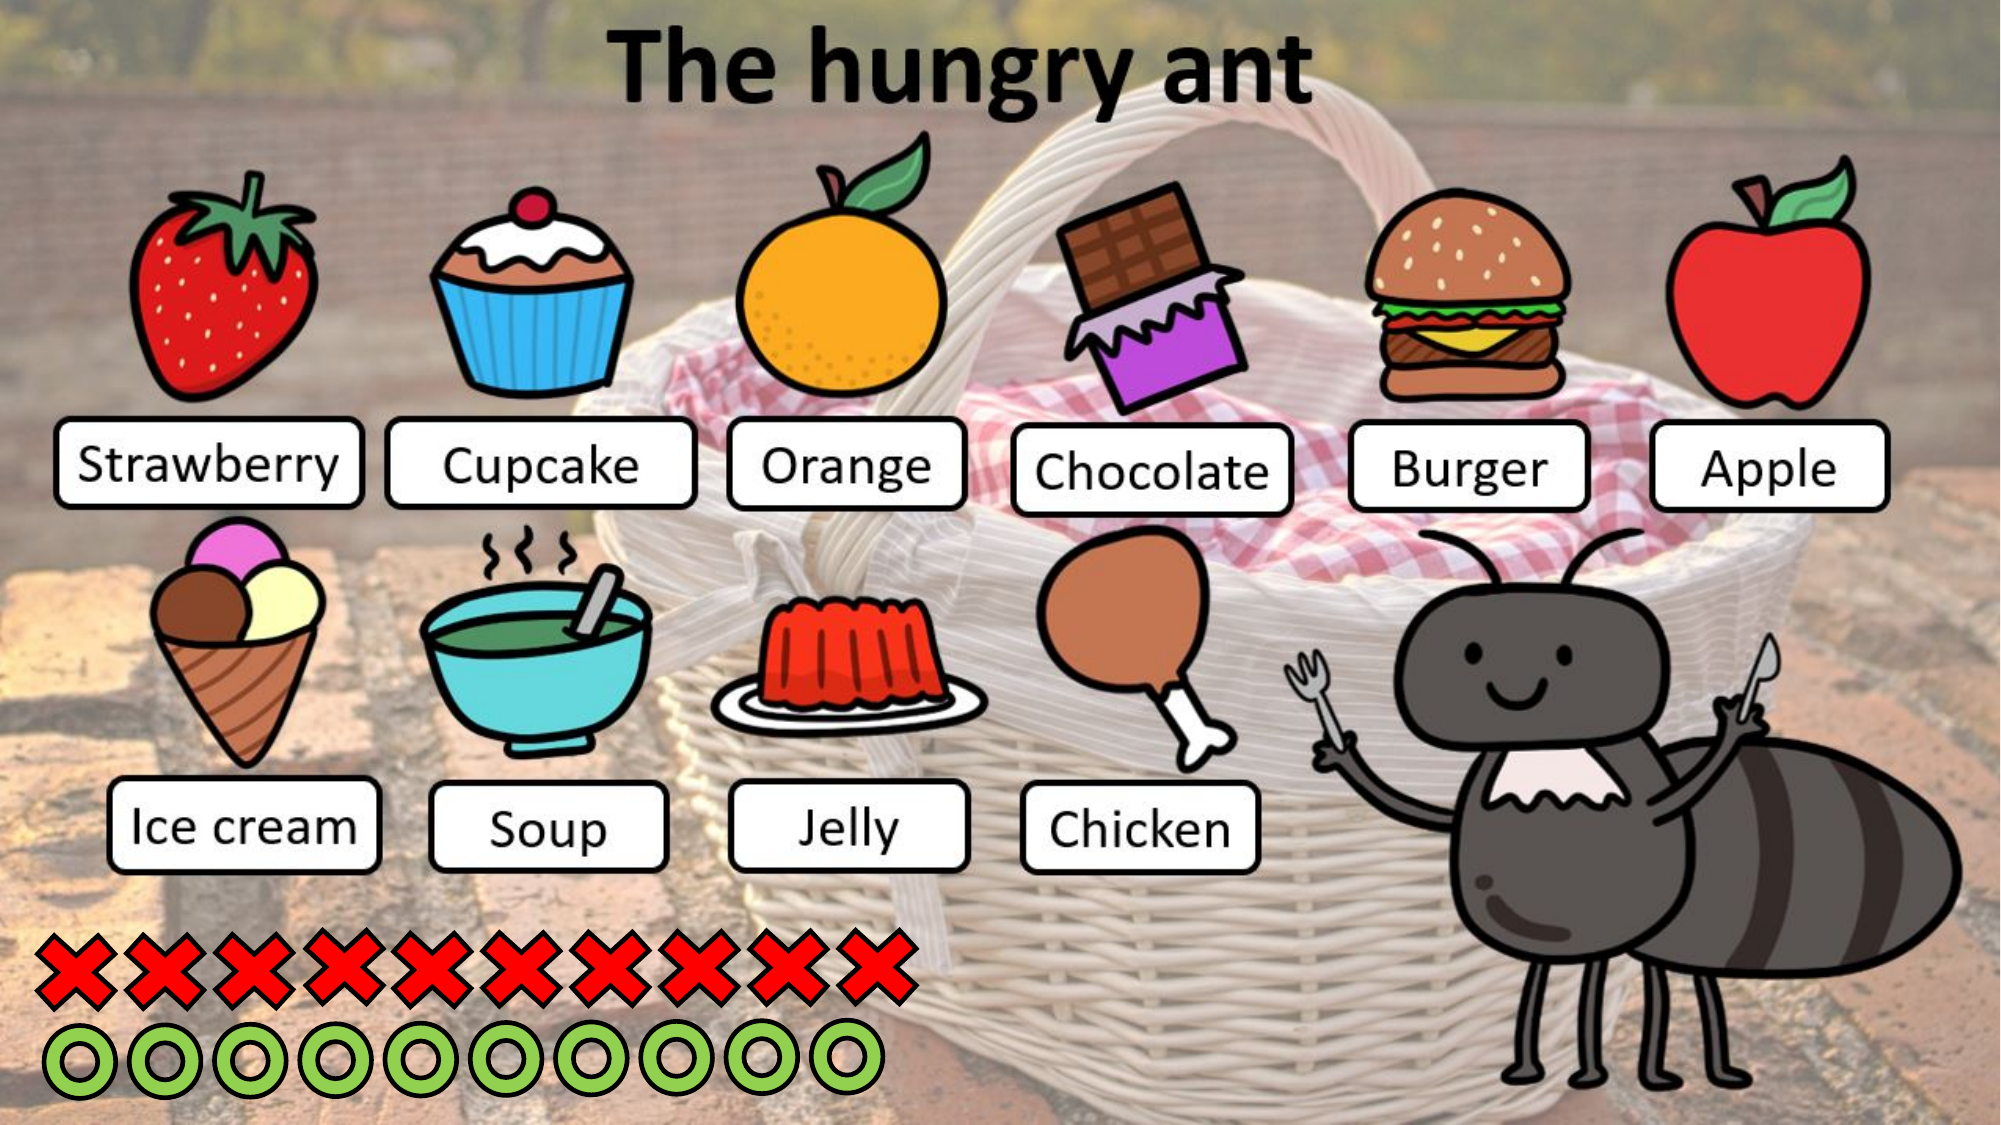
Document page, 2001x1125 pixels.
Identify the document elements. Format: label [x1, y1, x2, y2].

text_box [481, 931, 562, 1008]
text_box [128, 1023, 202, 1099]
text_box [392, 931, 473, 1009]
text_box [469, 1021, 543, 1097]
text_box [748, 929, 829, 1006]
text_box [304, 928, 385, 1006]
text_box [213, 1023, 288, 1099]
picture [0, 0, 2001, 1125]
text_box [42, 1024, 117, 1100]
text_box [125, 933, 206, 1011]
text_box [659, 930, 740, 1007]
text_box [837, 928, 918, 1006]
text_box [383, 1022, 458, 1098]
text_box [554, 1020, 629, 1096]
text_box [810, 1019, 884, 1095]
text_box [639, 1020, 714, 1096]
text_box [298, 1022, 373, 1098]
text_box [214, 932, 295, 1010]
text_box [570, 930, 651, 1008]
text_box [35, 934, 117, 1011]
text_box [724, 1019, 799, 1095]
